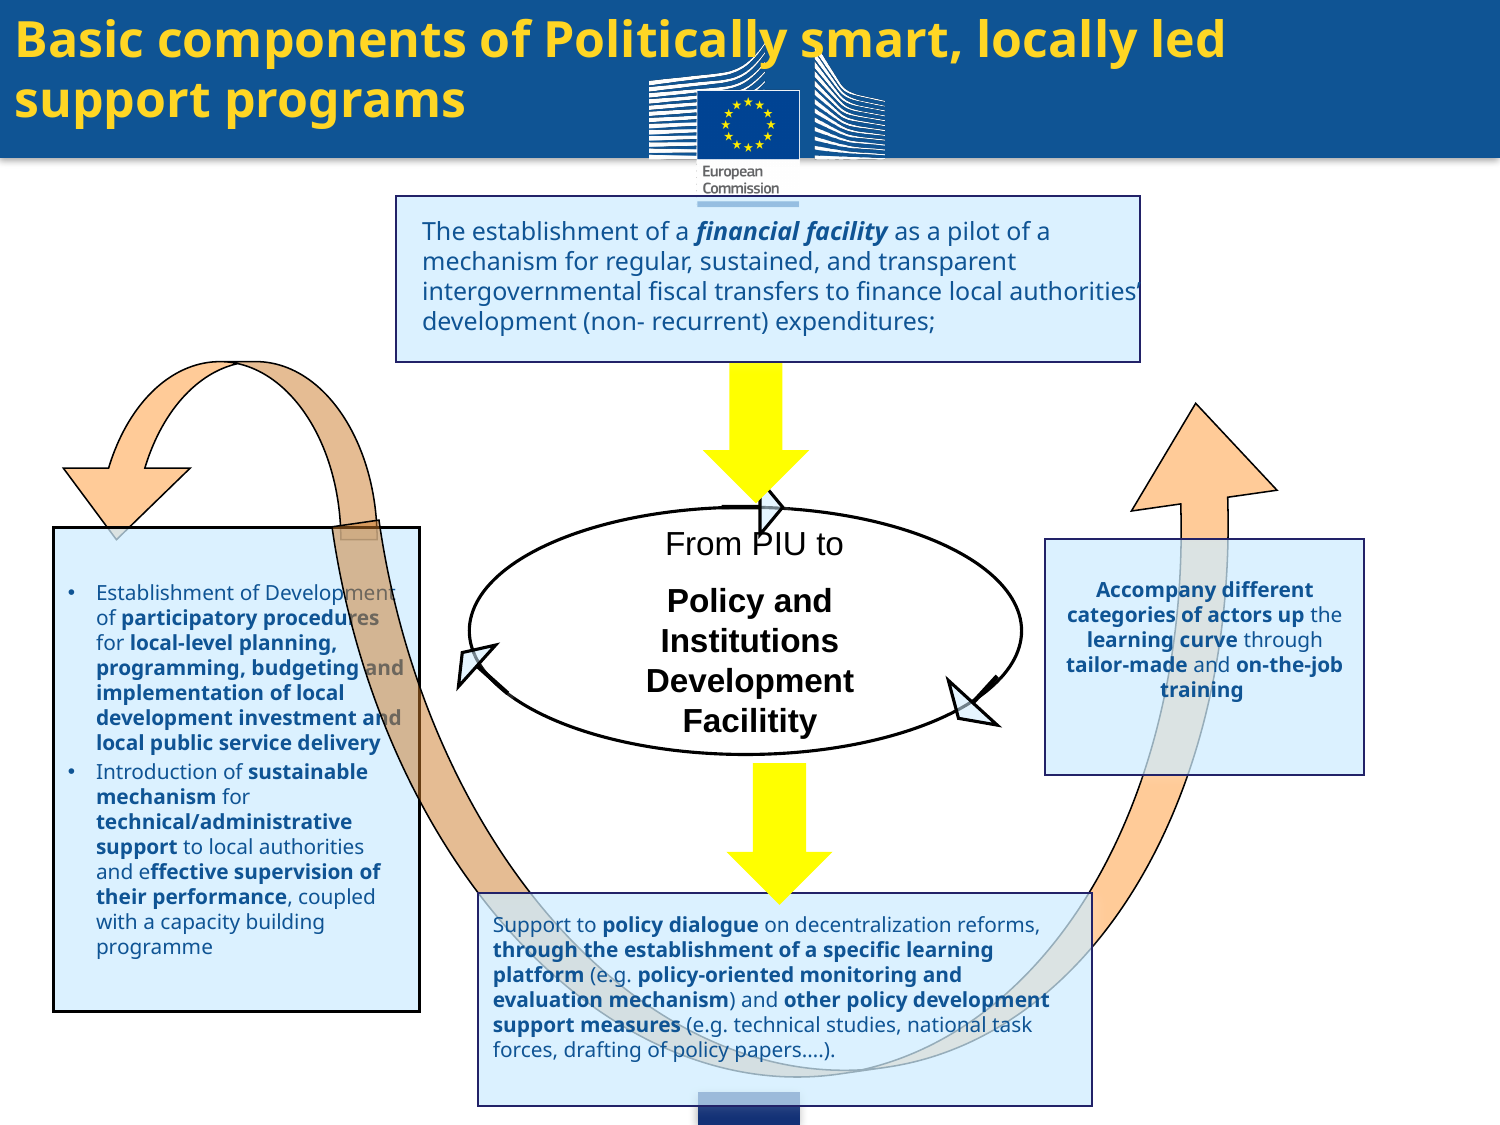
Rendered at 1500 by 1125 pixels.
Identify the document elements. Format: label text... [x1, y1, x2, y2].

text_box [52, 361, 390, 1012]
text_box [477, 763, 1093, 1107]
picture [649, 136, 885, 195]
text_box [395, 196, 1158, 504]
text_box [1024, 456, 1365, 1071]
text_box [370, 456, 473, 1071]
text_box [454, 512, 1022, 755]
text_box Basic components of Politically smart, locally led support programs [0, 0, 1303, 136]
